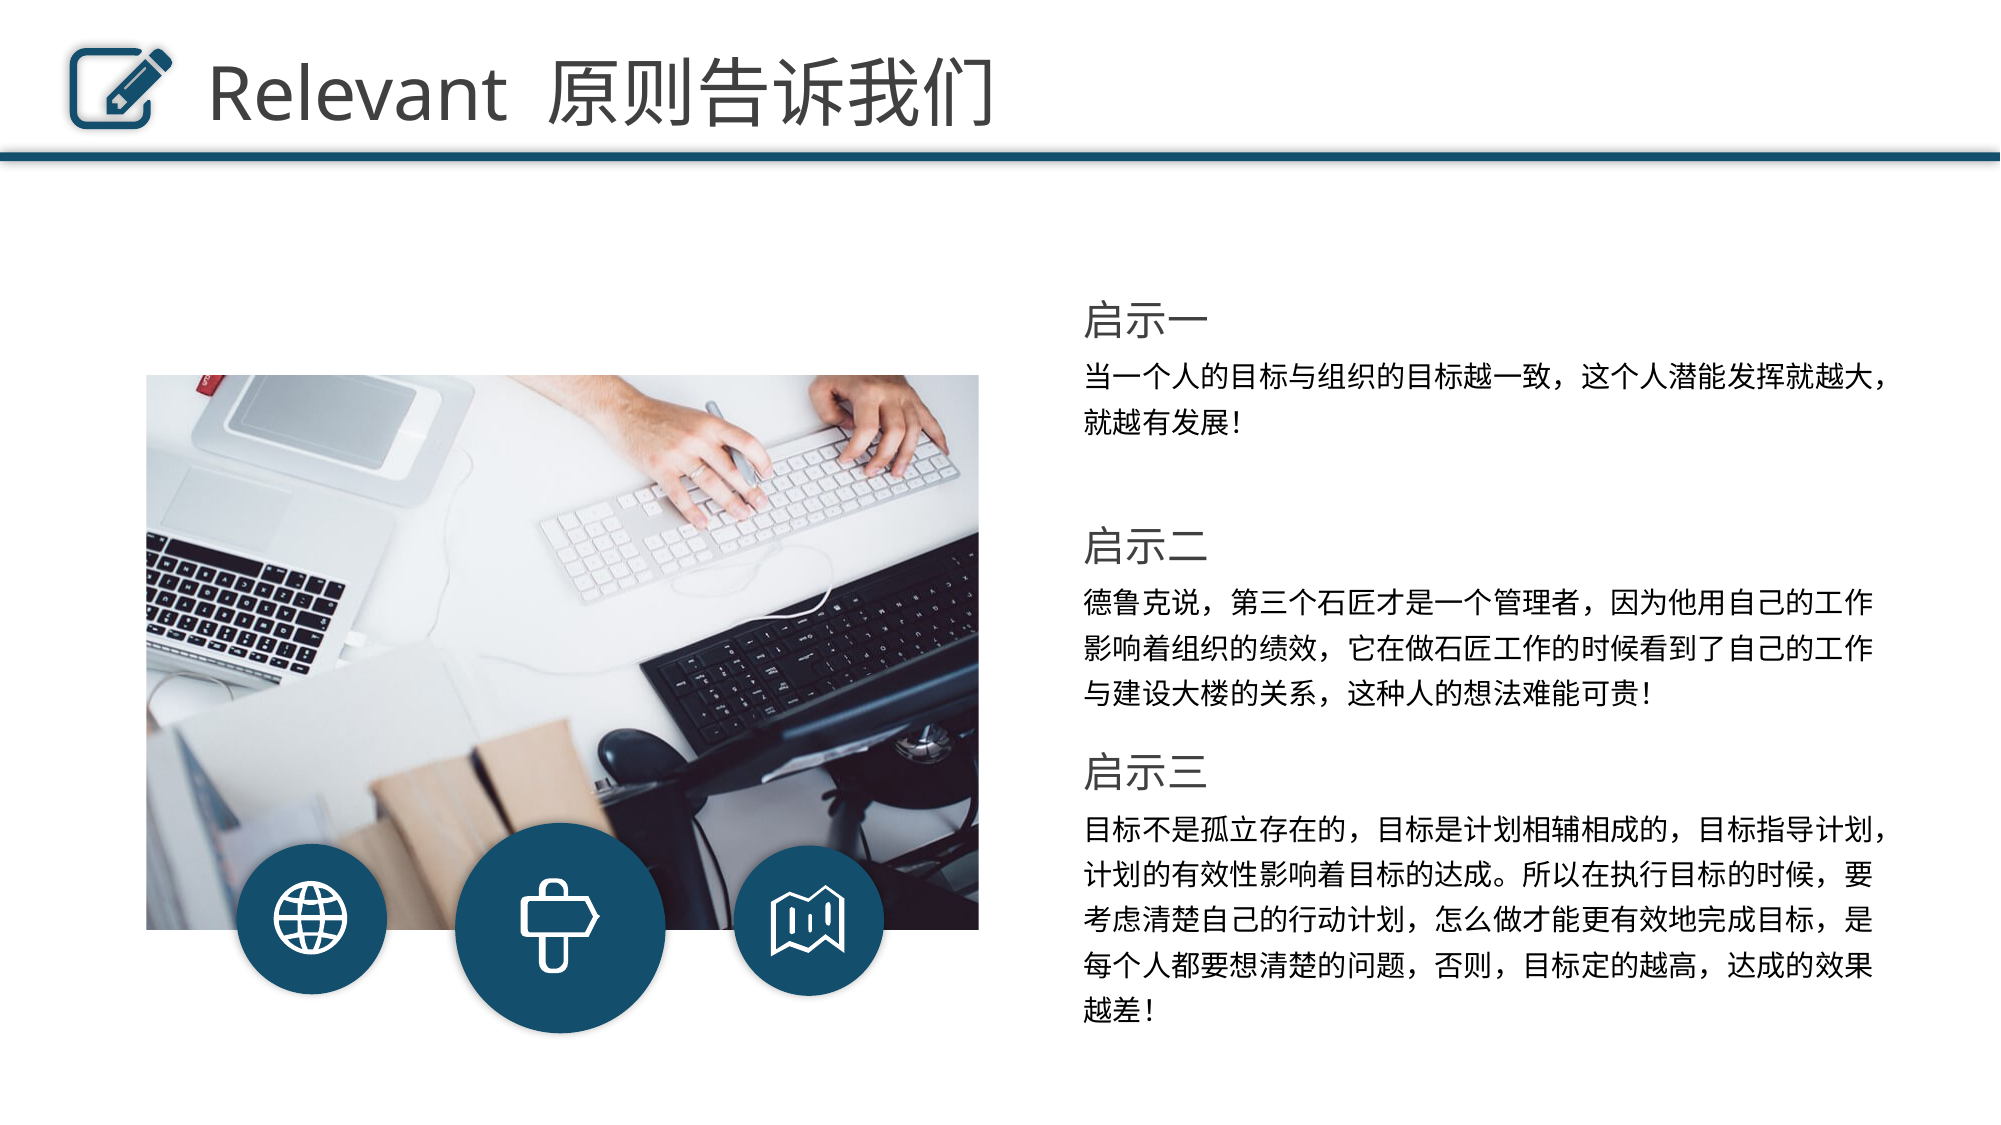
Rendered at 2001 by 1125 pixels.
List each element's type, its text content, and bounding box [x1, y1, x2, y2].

text_box [106, 59, 162, 115]
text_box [733, 845, 885, 996]
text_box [236, 843, 387, 995]
text_box Relevant 原则告诉我们 [206, 45, 997, 136]
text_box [1068, 276, 1902, 444]
text_box [148, 48, 173, 72]
text_box [145, 375, 980, 930]
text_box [1068, 728, 1902, 1034]
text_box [455, 822, 666, 1034]
text_box [0, 151, 2000, 162]
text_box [1068, 502, 1902, 716]
text_box [69, 48, 151, 130]
